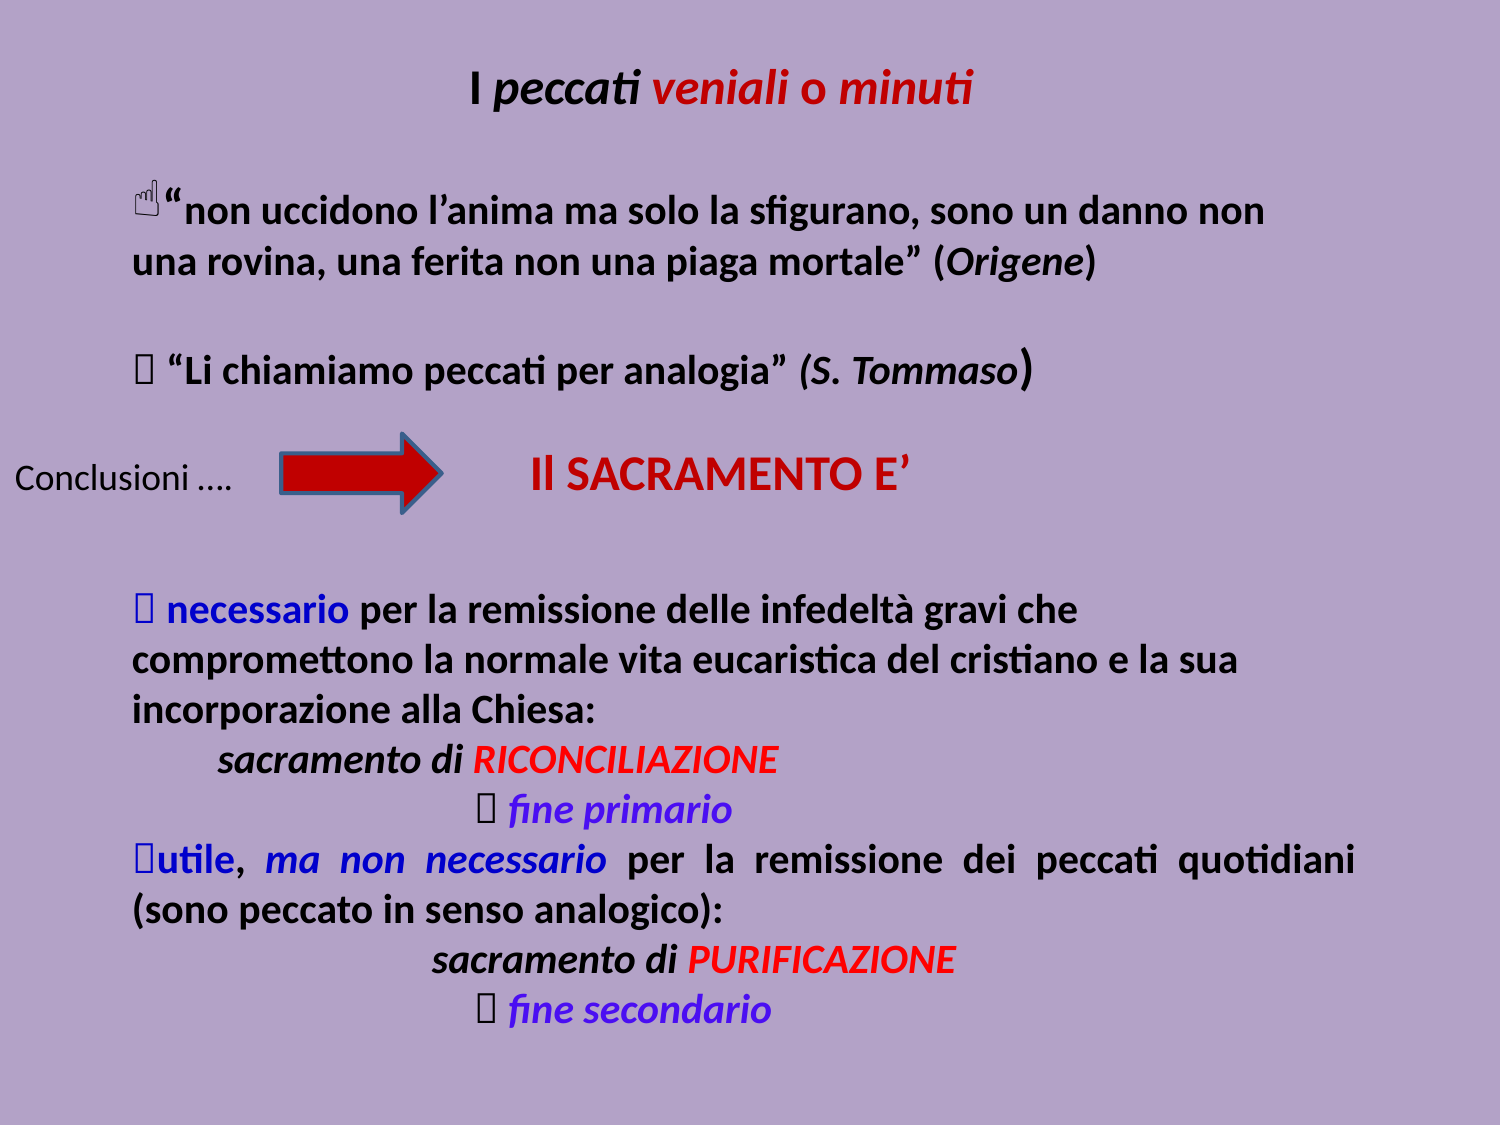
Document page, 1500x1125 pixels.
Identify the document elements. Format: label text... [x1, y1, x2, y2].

text_box [279, 431, 444, 515]
text_box  necessario per la remissione delle infedeltà gravi che compromettono la normale vita eucaristica del cristiano e la sua incorporazione alla Chiesa: sacramento di RICONCILIAZIONE  fine primario utile, ma non necessario per la remissione dei peccati quotidiani (sono peccato in senso analogico): sacramento di PURIFICAZIONE  fine secondario [117, 574, 1372, 1040]
text_box Il SACRAMENTO E’ [421, 433, 1020, 509]
text_box I peccati veniali o minuti “non uccidono l’anima ma solo la sfigurano, sono un danno non una rovina, una ferita non una piaga mortale” (Origene)  “Li chiamiamo peccati per analogia” (S. Tommaso) [117, 46, 1325, 402]
text_box Conclusioni …. [0, 445, 340, 505]
